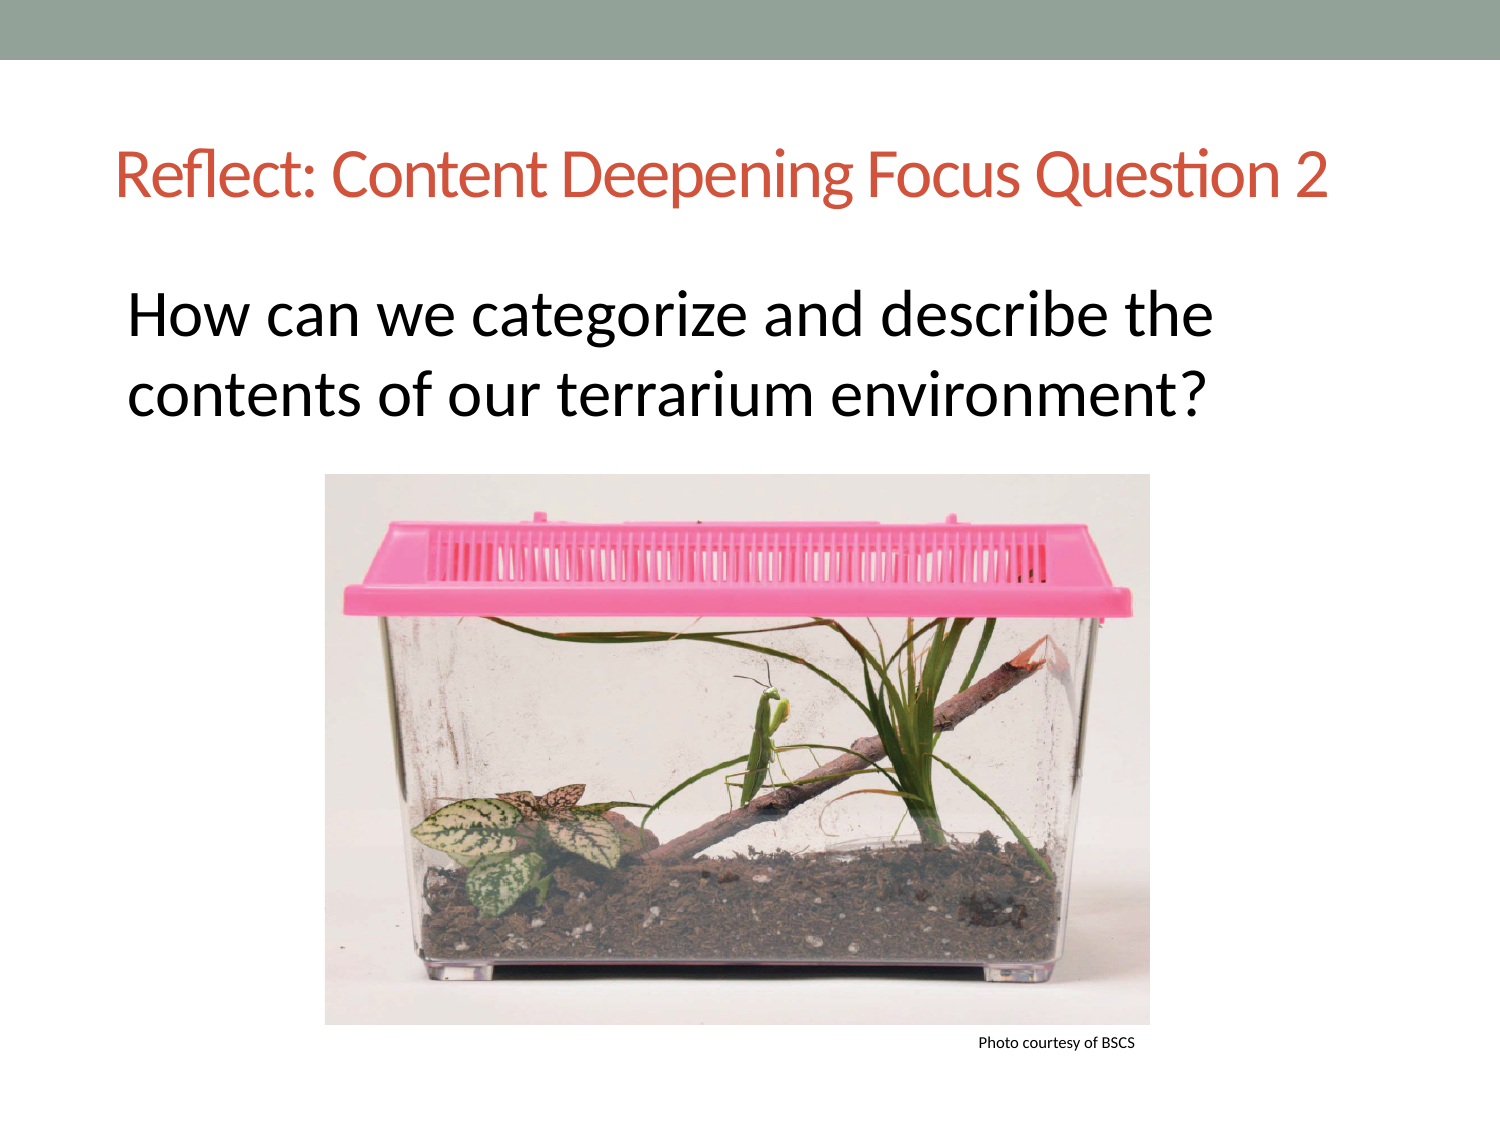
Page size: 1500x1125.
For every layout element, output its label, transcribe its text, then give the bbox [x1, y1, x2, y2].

picture [324, 474, 1151, 1026]
title Reflect: Content Deepening Focus Question 2 [99, 87, 1425, 250]
list How can we categorize and describe the contents of our terrarium environment? [112, 262, 1425, 1063]
text_box Photo courtesy of BSCS [787, 1033, 1150, 1060]
